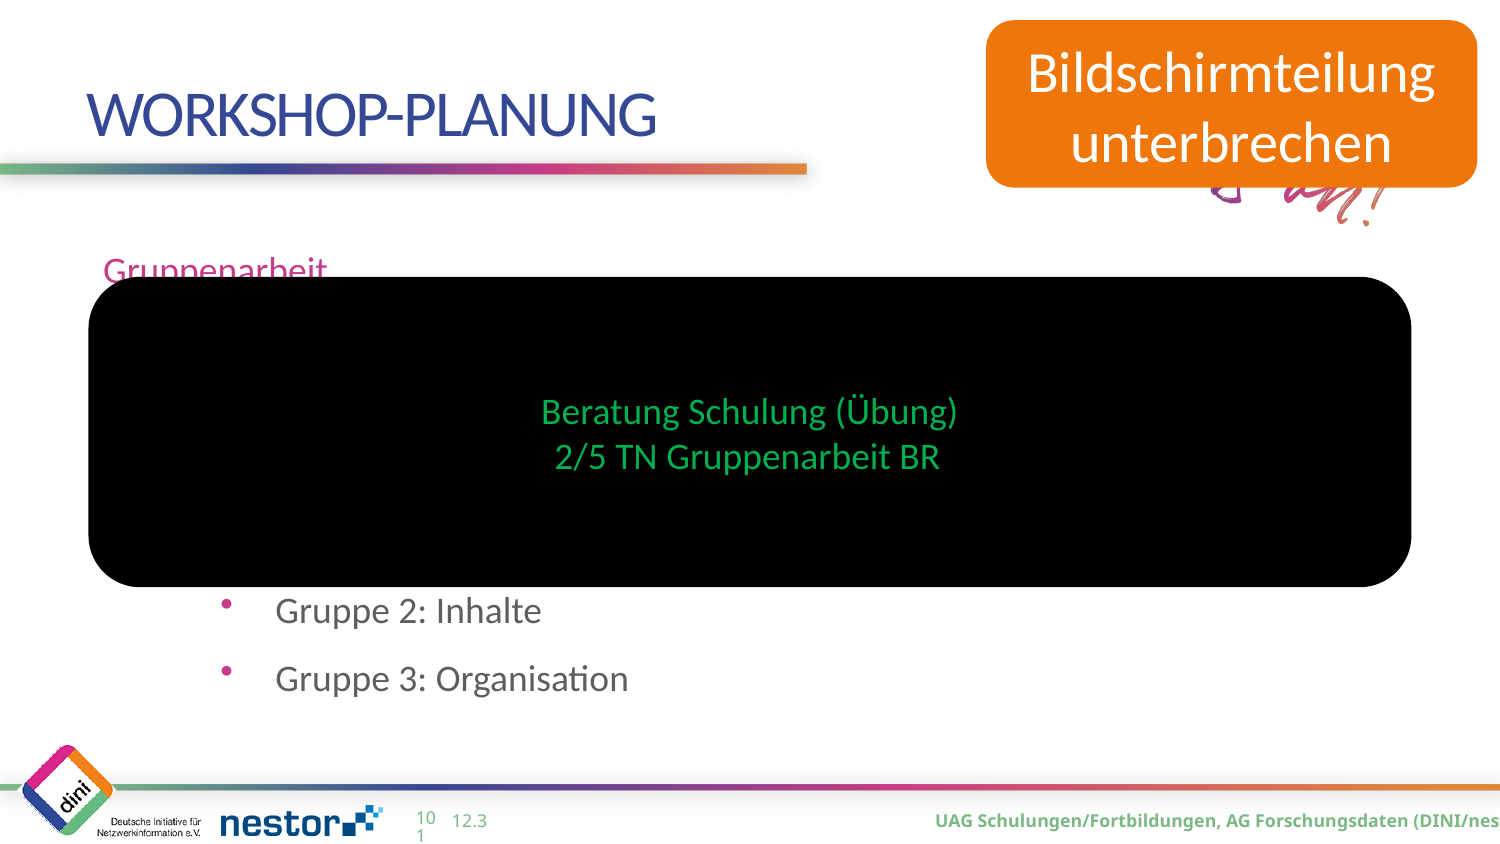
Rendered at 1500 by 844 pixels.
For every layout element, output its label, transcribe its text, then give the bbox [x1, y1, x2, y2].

text_box Beratung Schulung (Übung) 2/5 TN Gruppenarbeit BR [88, 276, 1412, 588]
picture [1035, 188, 1426, 238]
list Gestaltet eine Mindmap zum Thema: Was muss ich bei der Planung eines Workshops bedenken? Gruppe 1: Rahmenbedingungen Gruppe 2: Inhalte Gruppe 3: Organisation [157, 588, 1306, 773]
text_box Bildschirmteilung unterbrechen [986, 20, 1478, 188]
text_box 12.3 [433, 801, 502, 838]
picture [0, 731, 1500, 844]
slide_number 100 [406, 801, 454, 841]
picture [1280, 819, 1289, 825]
title Workshop-Planung [77, 61, 986, 158]
list Gruppenarbeit [88, 238, 1432, 301]
picture [1423, 817, 1428, 825]
picture [0, 138, 837, 204]
